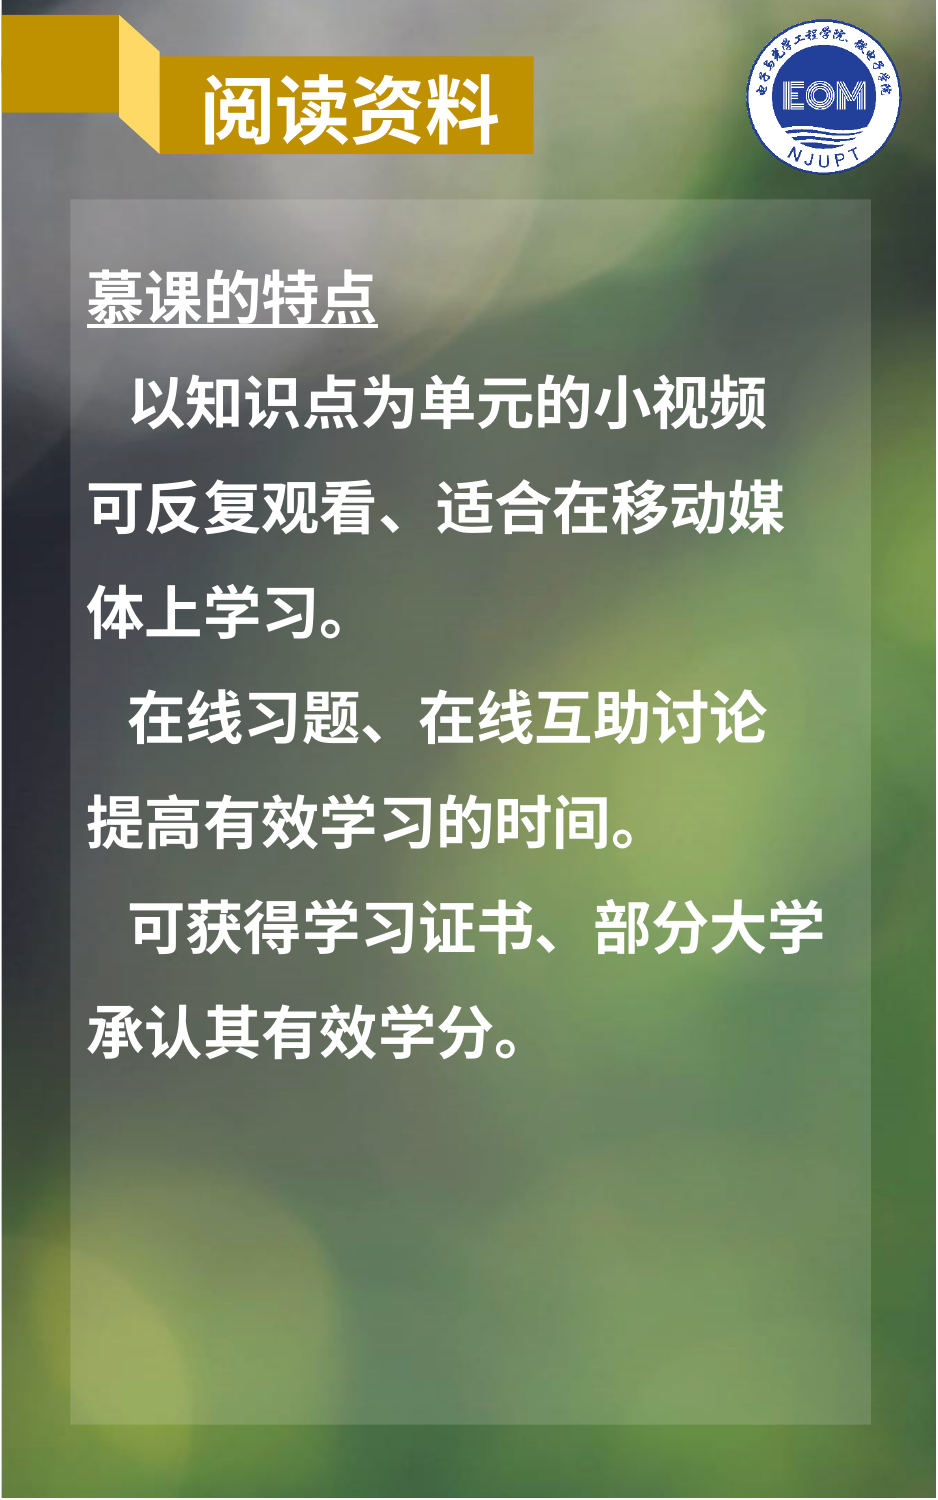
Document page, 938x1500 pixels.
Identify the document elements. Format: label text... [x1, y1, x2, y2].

picture [1, 0, 936, 1498]
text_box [1, 14, 534, 155]
text_box [70, 199, 871, 1425]
text_box 阅读资料 [185, 155, 516, 161]
text_box 慕课的特点 以知识点为单元的小视频 可反复观看、适合在移动媒 体上学习。 在线习题、在线互助讨论 提高有效学习的时间。 可获得学习证书、部分大学承认其有效学分。 [72, 218, 873, 1074]
